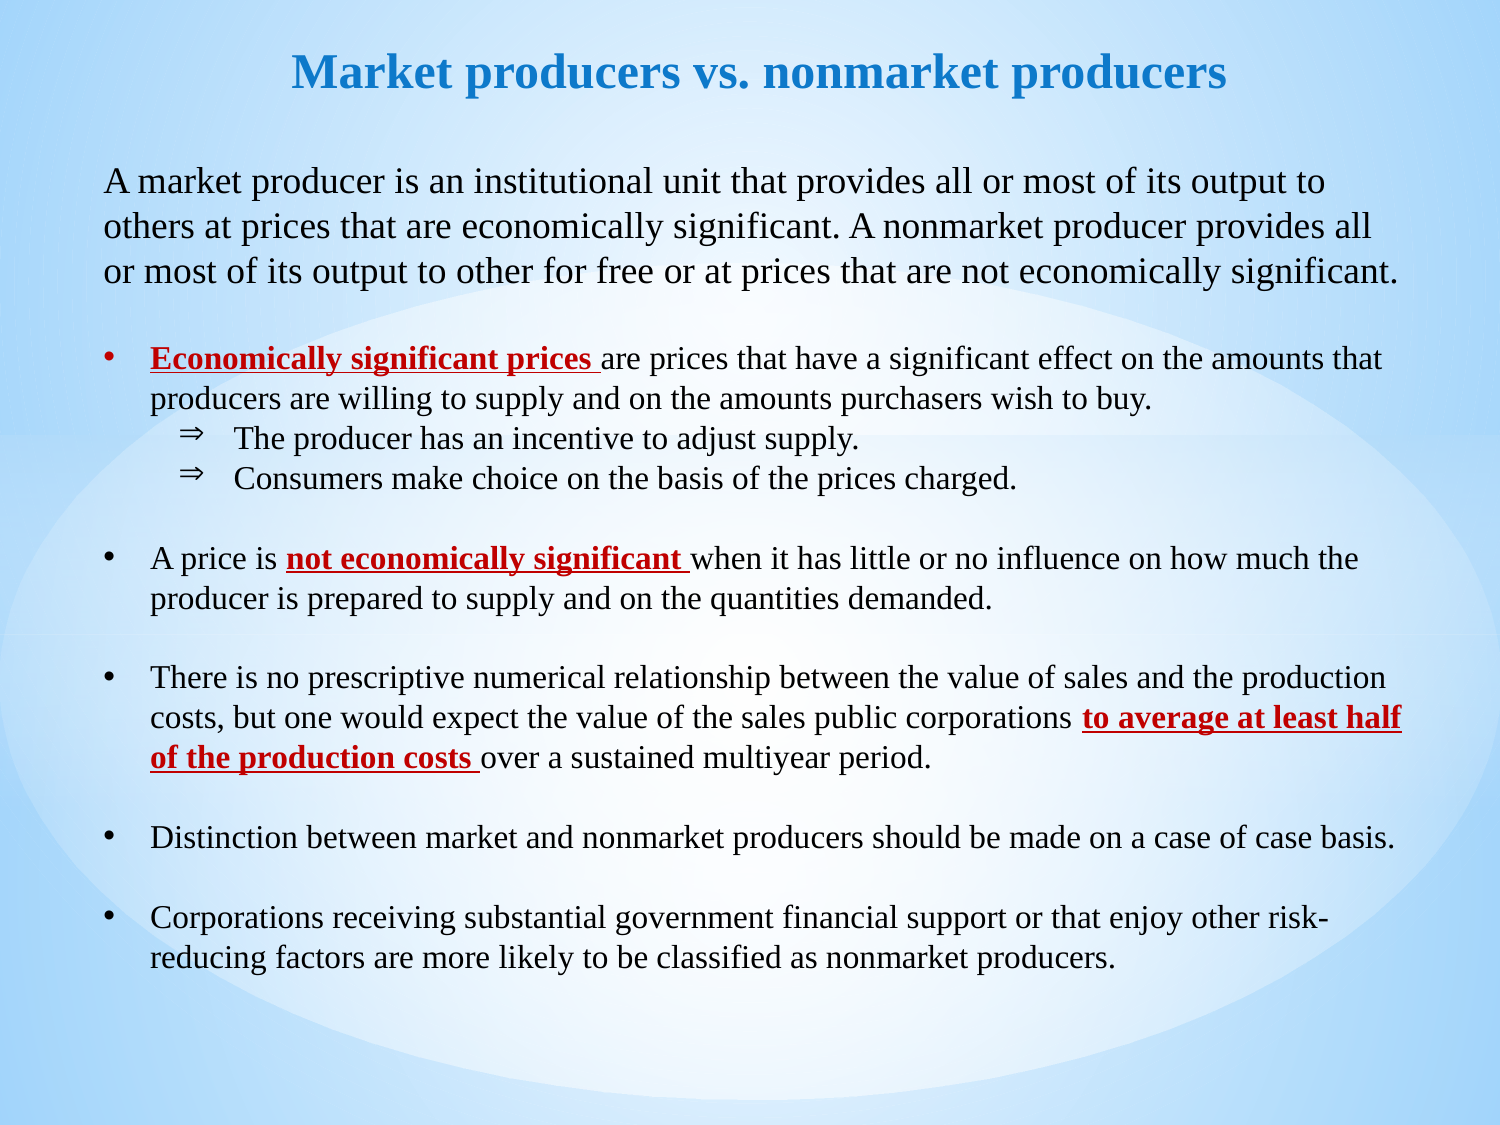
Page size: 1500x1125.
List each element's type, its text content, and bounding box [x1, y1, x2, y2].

text_box A market producer is an institutional unit that provides all or most of its output to others at prices that are economically significant. A nonmarket producer provides all or most of its output to other for free or at prices that are not economically significant. Economically significant prices are prices that have a significant effect on the amounts that producers are willing to supply and on the amounts purchasers wish to buy. The producer has an incentive to adjust supply. Consumers make choice on the basis of the prices charged. A price is not economically significant when it has little or no influence on how much the producer is prepared to supply and on the quantities demanded. There is no prescriptive numerical relationship between the value of sales and the production costs, but one would expect the value of the sales public corporations to average at least half of the production costs over a sustained multiyear period. Distinction between market and nonmarket producers should be made on a case of case basis. Corporations receiving substantial government financial support or that enjoy other risk-reducing factors are more likely to be classified as nonmarket producers. [88, 148, 1424, 983]
text_box Market producers vs. nonmarket producers [64, 30, 1424, 121]
